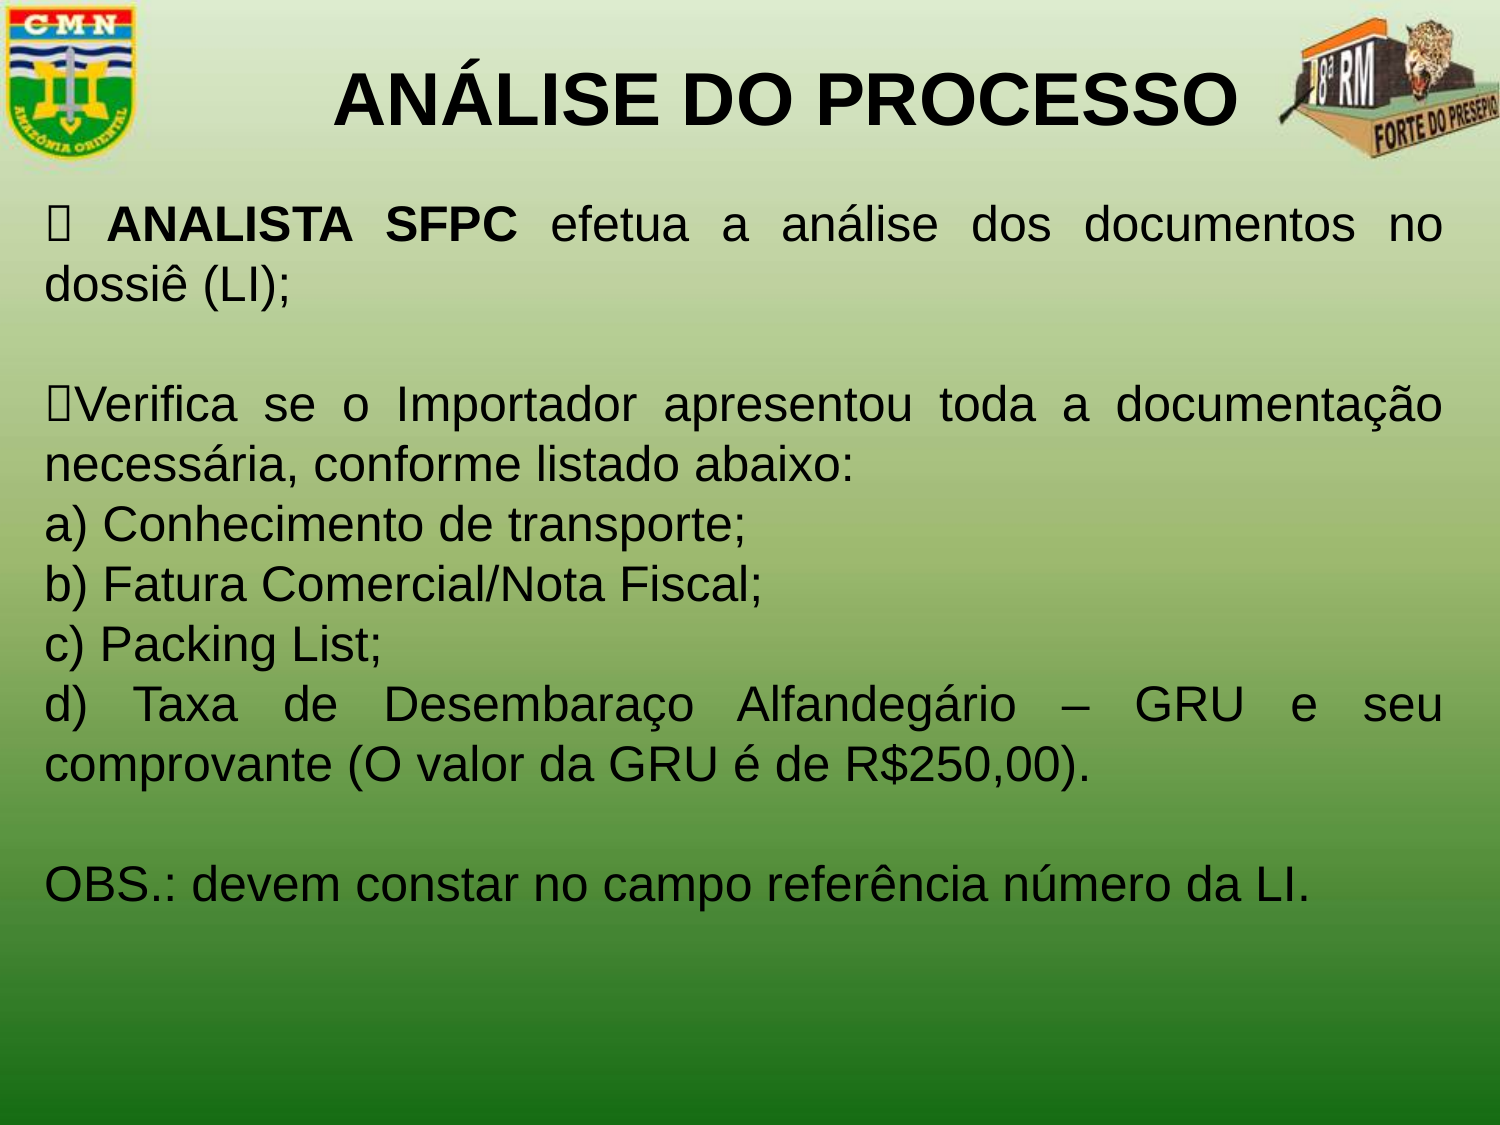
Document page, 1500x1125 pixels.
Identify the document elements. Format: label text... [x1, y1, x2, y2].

text_box  ANALISTA SFPC efetua a análise dos documentos no dossiê (LI); Verifica se o Importador apresentou toda a documentação necessária, conforme listado abaixo: a) Conhecimento de transporte; b) Fatura Comercial/Nota Fiscal; c) Packing List; d) Taxa de Desembaraço Alfandegário – GRU e seu comprovante (O valor da GRU é de R$250,00). OBS.: devem constar no campo referência número da LI. [29, 184, 1459, 980]
picture [0, 0, 1500, 1125]
text_box ANÁLISE DO PROCESSO [317, 42, 1256, 148]
